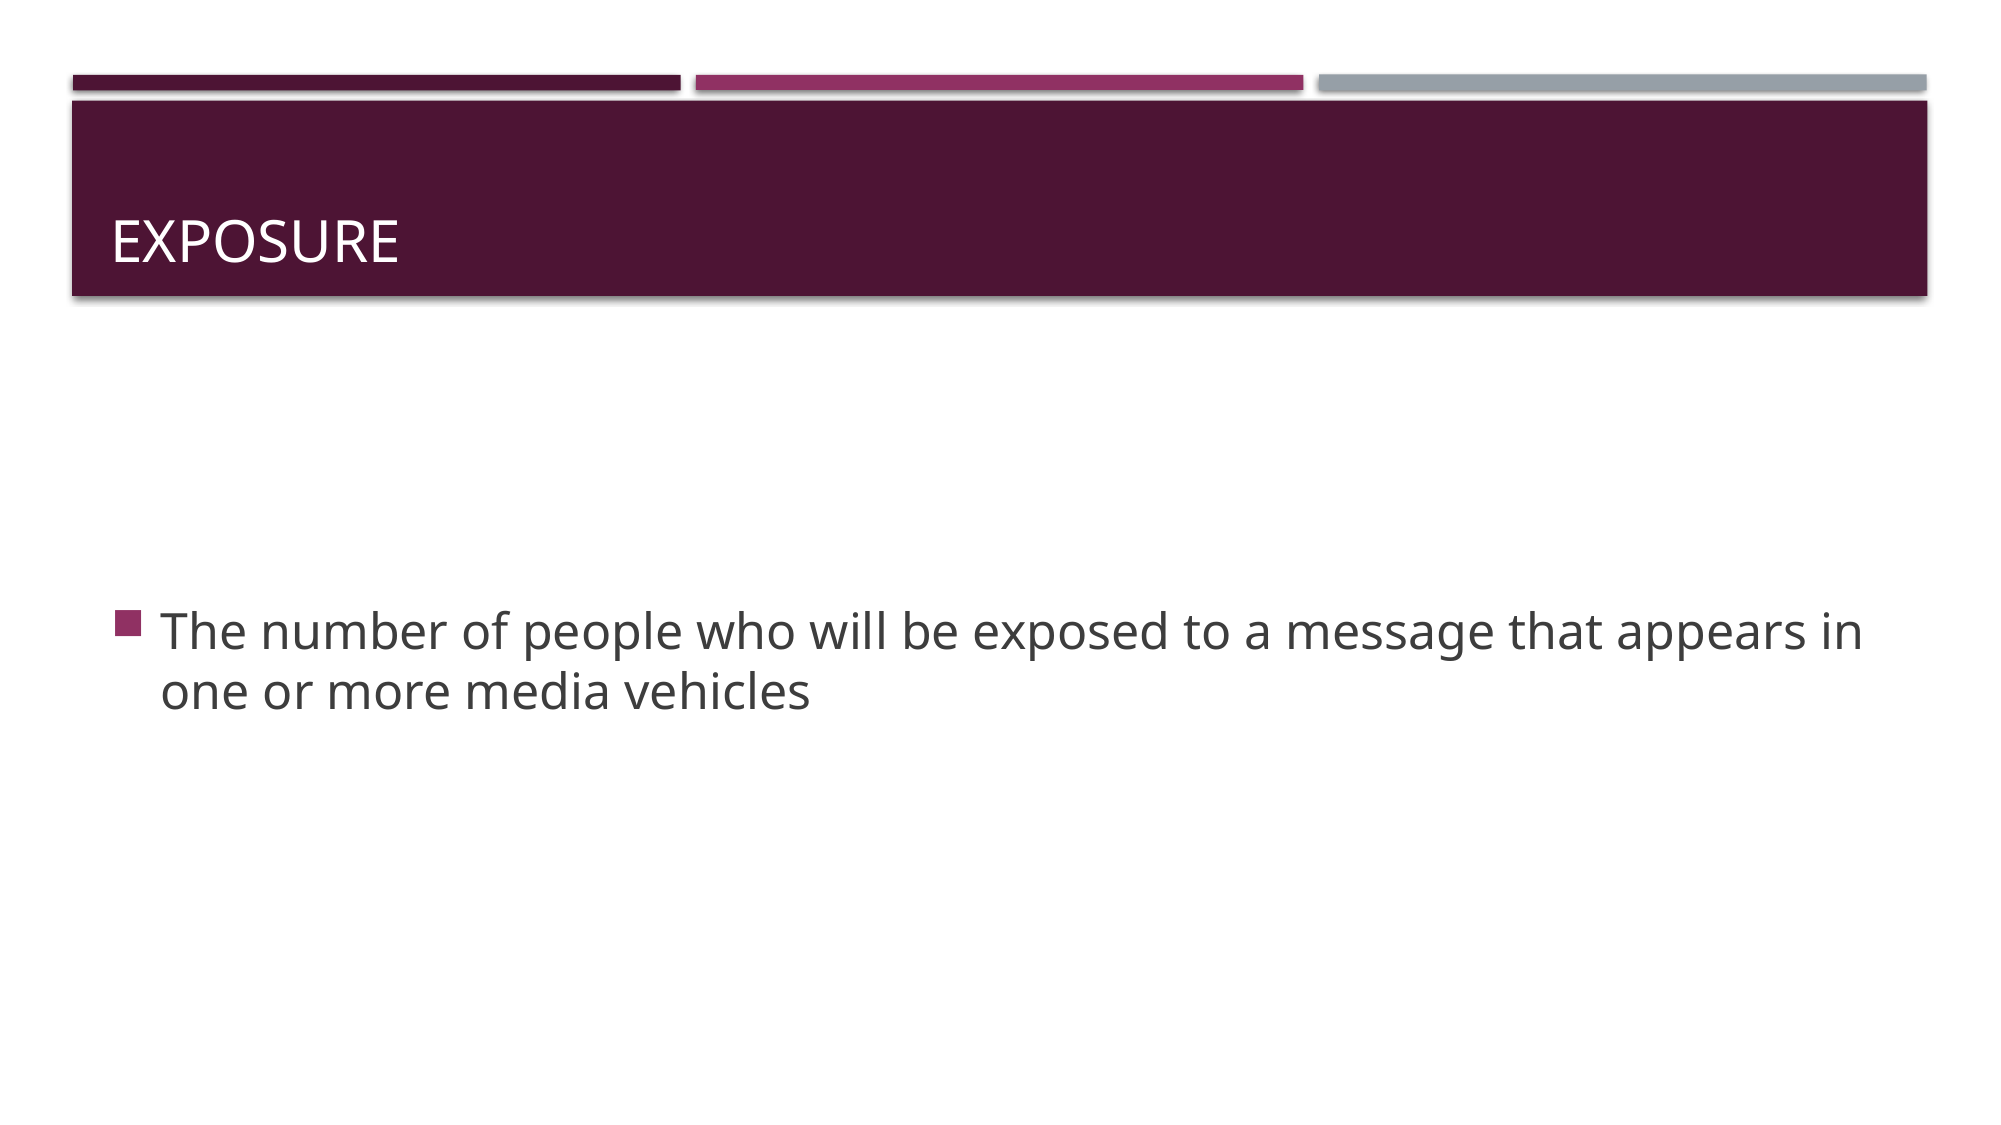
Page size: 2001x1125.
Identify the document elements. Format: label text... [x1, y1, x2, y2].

list The number of people who will be exposed to a message that appears in one or more media vehicles [95, 357, 1905, 962]
title exposure [95, 115, 1905, 282]
